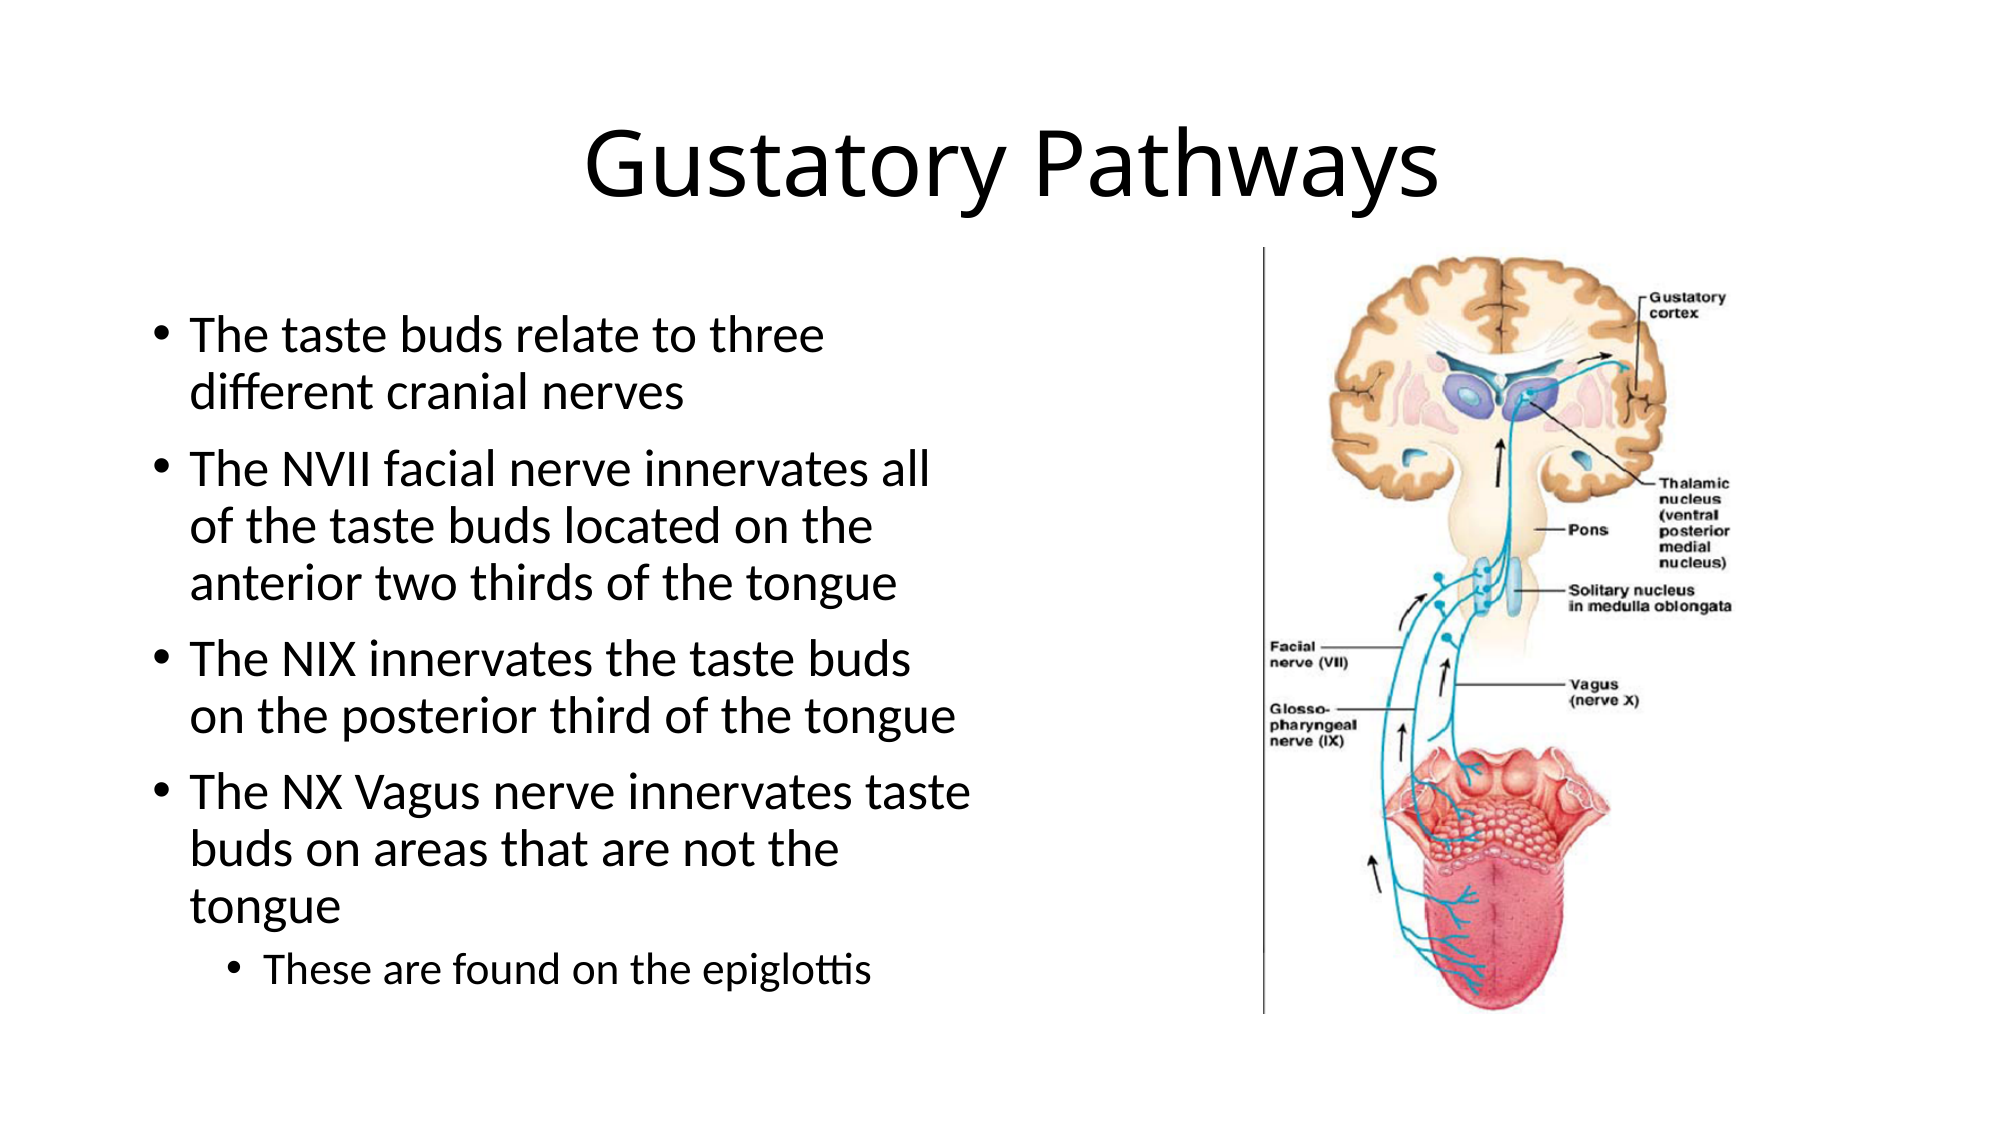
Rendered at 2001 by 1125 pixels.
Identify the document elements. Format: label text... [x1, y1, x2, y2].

title Gustatory Pathways [150, 57, 1875, 276]
picture [1263, 247, 1736, 1014]
list The taste buds relate to three different cranial nerves The NVII facial nerve innervates all of the taste buds located on the anterior two thirds of the tongue The NIX innervates the taste buds on the posterior third of the tongue The NX Vagus nerve innervates taste buds on areas that are not the tongue These are found on the epiglottis [137, 299, 988, 1014]
